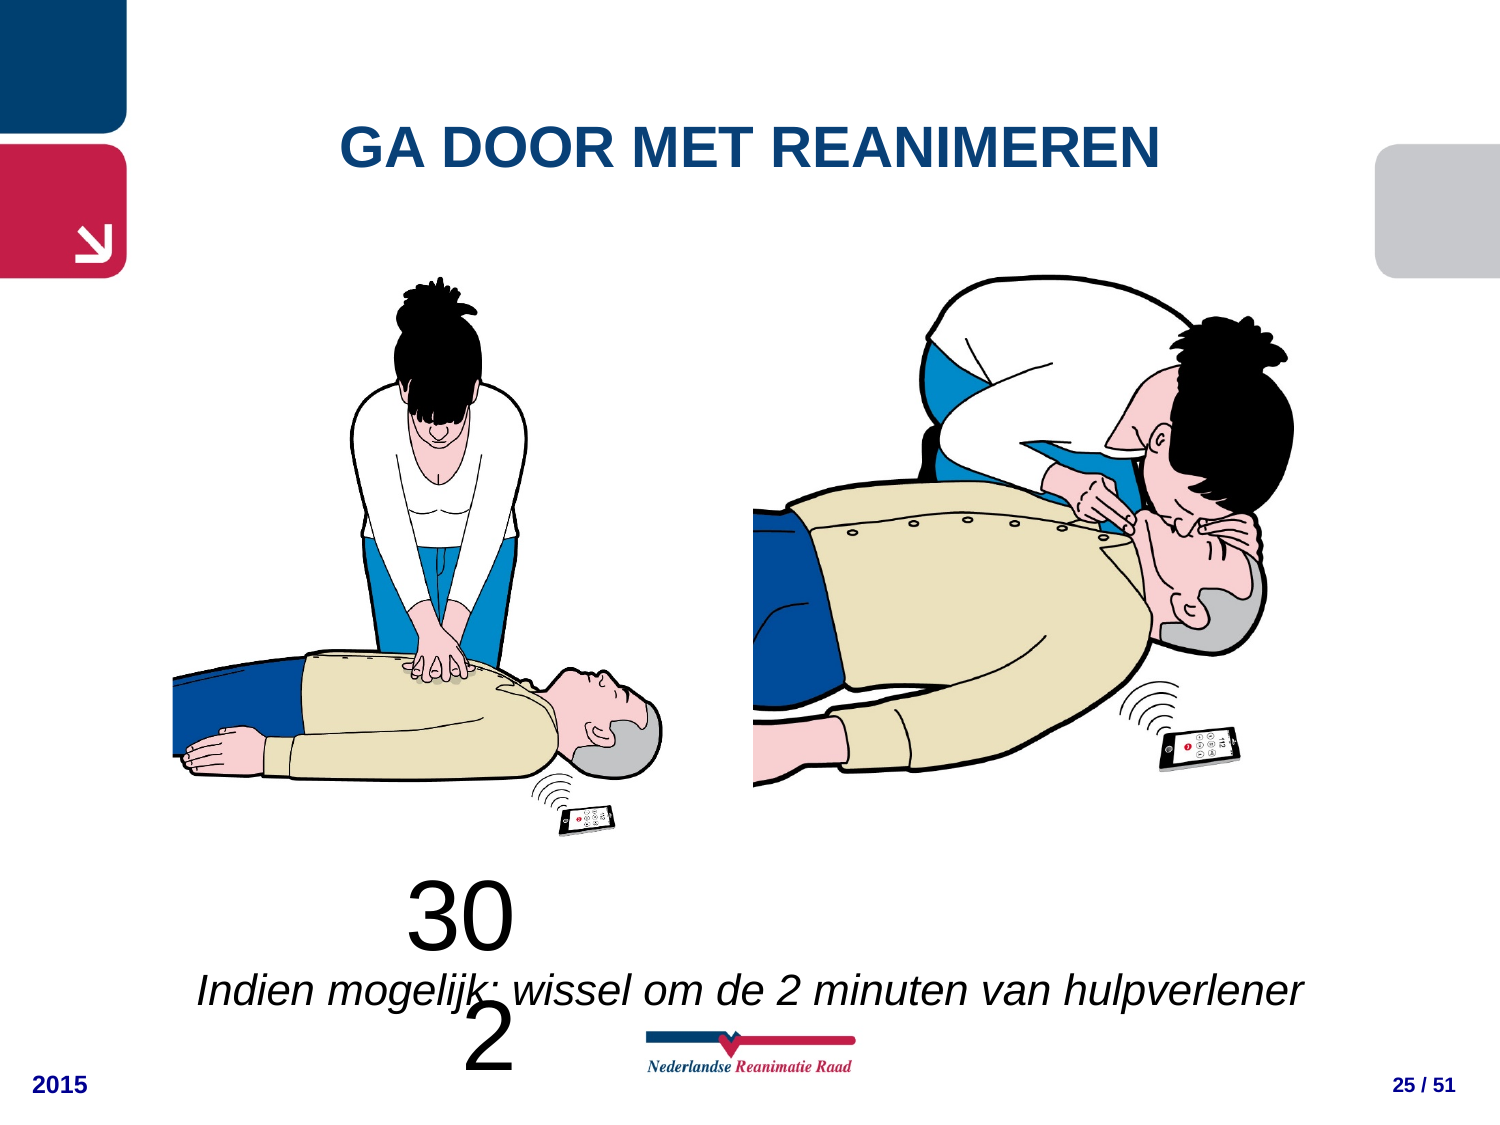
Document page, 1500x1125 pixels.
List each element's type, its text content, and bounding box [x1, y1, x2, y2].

text_box GA DOOR MET REANIMEREN [33, 101, 1468, 177]
picture [0, 0, 1500, 1125]
list 30 2 [390, 843, 1112, 953]
text_box Indien mogelijk: wissel om de 2 minuten van hulpverlener [52, 953, 1449, 1022]
